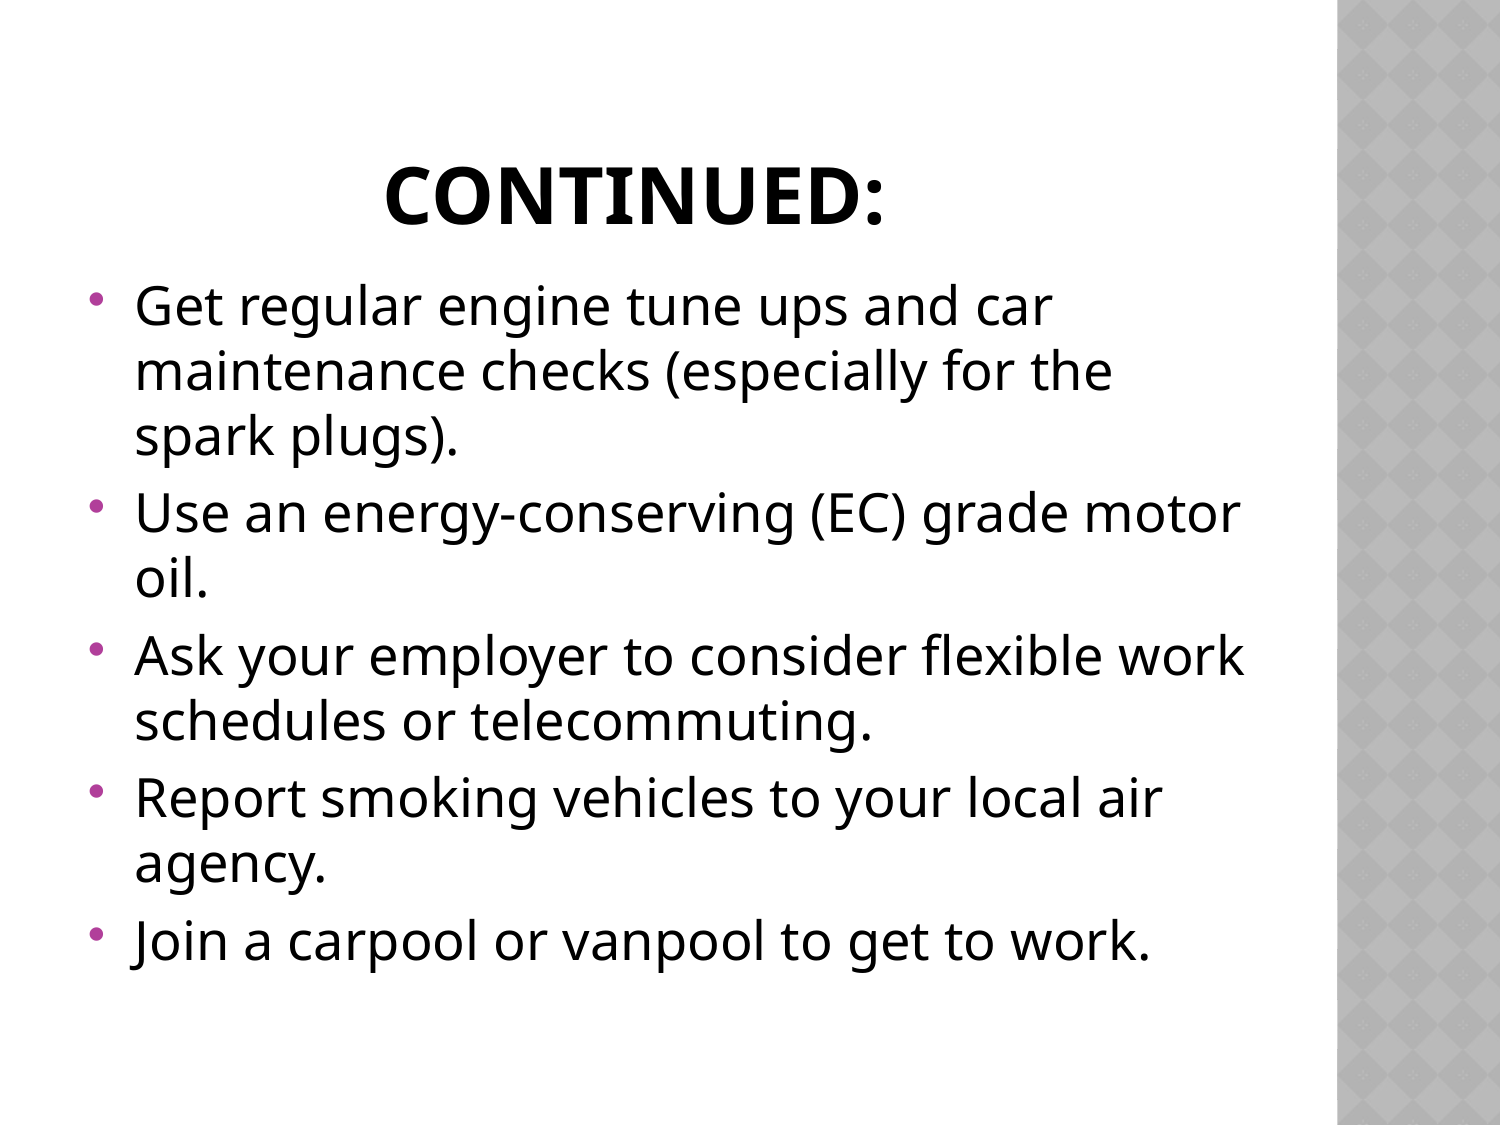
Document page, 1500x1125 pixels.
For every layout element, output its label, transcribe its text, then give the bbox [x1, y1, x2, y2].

list Get regular engine tune ups and car maintenance checks (especially for the spark plugs). Use an energy-conserving (EC) grade motor oil. Ask your employer to consider flexible work schedules or telecommuting. Report smoking vehicles to your local air agency. Join a carpool or vanpool to get to work. [75, 264, 1263, 1059]
title Continued: [75, 52, 1263, 240]
